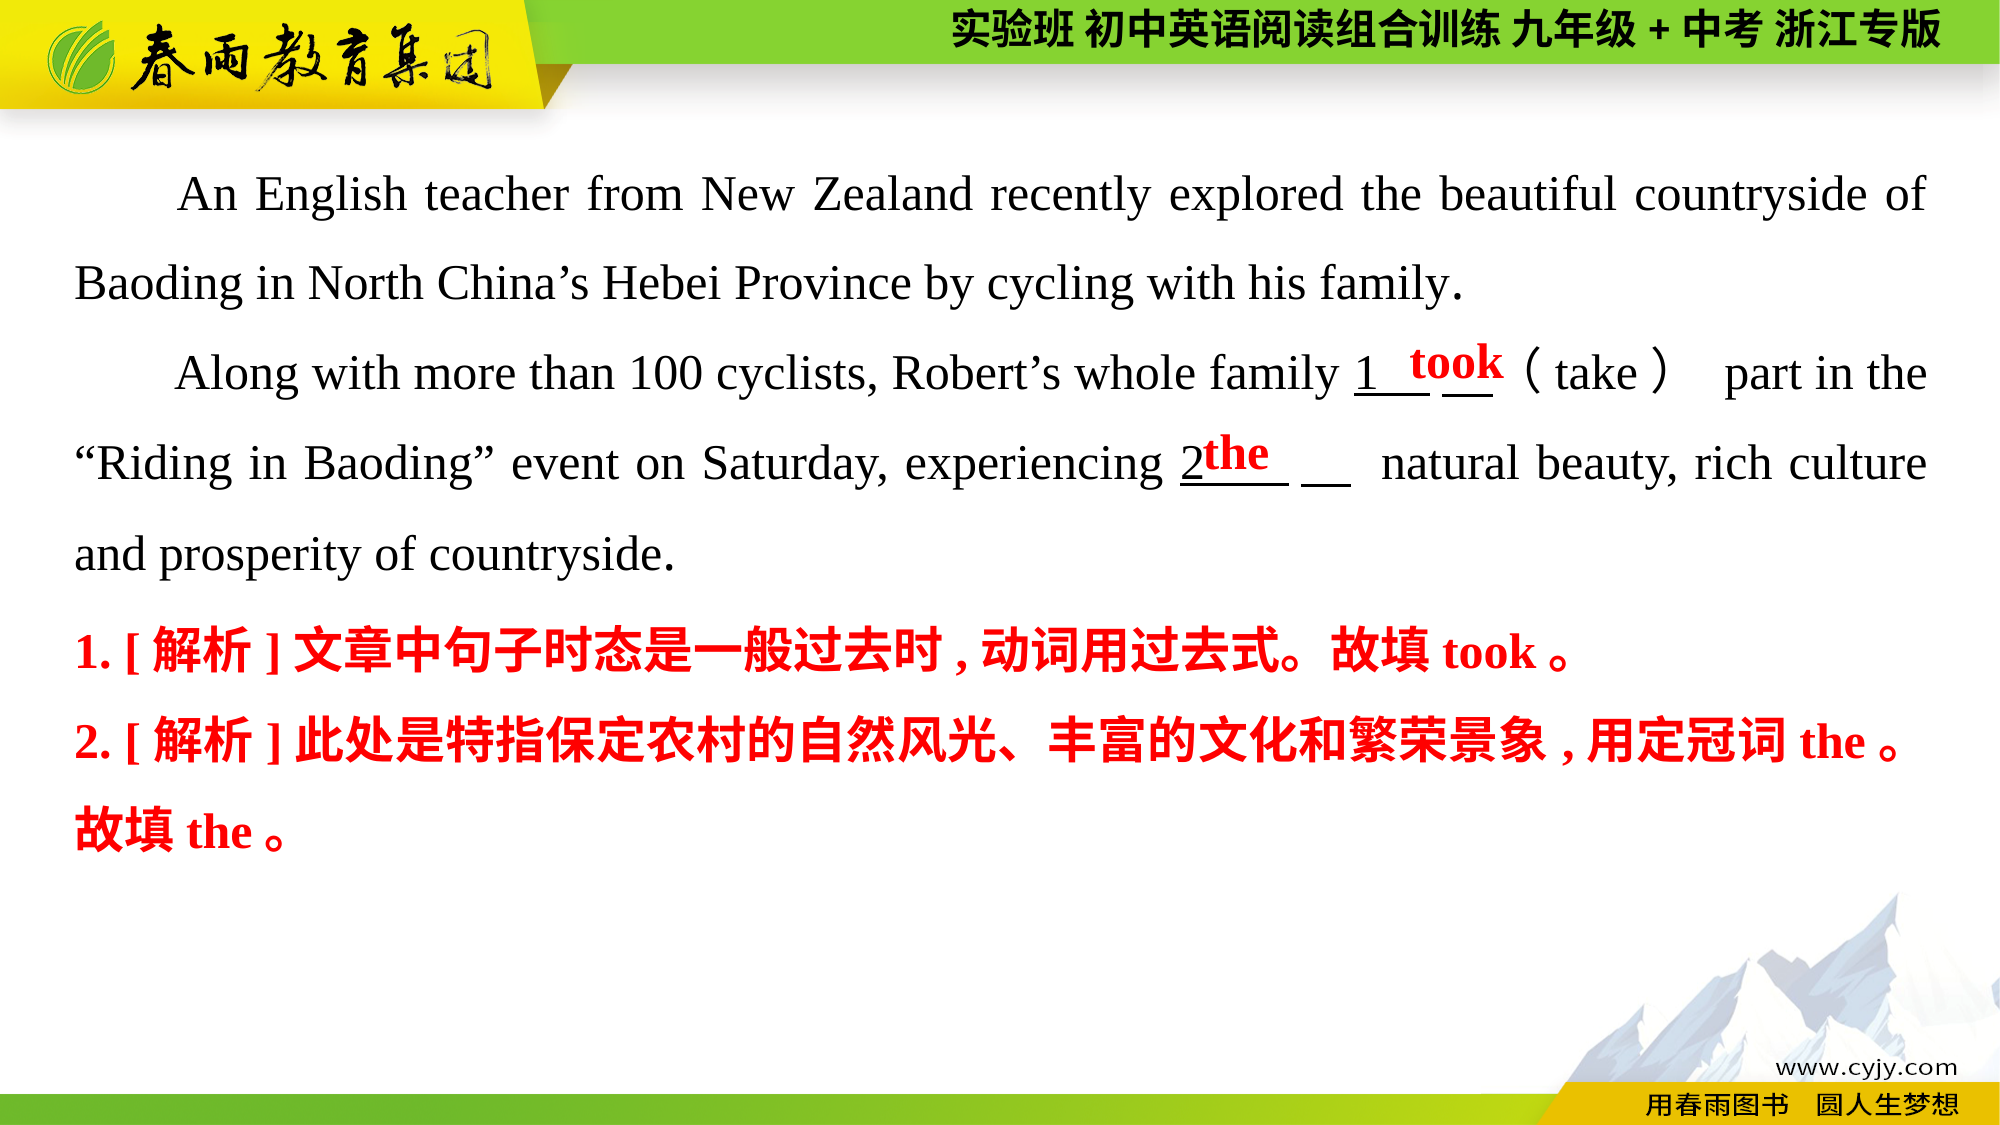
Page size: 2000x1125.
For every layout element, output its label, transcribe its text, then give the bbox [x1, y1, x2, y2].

list An English teacher from New Zealand recently explored the beautiful countryside of Baoding in North China’s Hebei Province by cycling with his family. Along with more than 100 cyclists, Robert’s whole family 1 （take） part in the “Riding in Baoding” event on Saturday, experiencing 2 natural beauty, rich culture and prosperity of countryside. [59, 122, 1944, 581]
text_box took [1394, 320, 1519, 396]
text_box 1. [解析]文章中句子时态是一般过去时,动词用过去式。故填took。 2. [解析]此处是特指保定农村的自然风光、丰富的文化和繁荣景象,用定冠词the。故填the。 [59, 581, 1944, 867]
picture [0, 0, 2000, 1125]
text_box the [1187, 411, 1285, 487]
